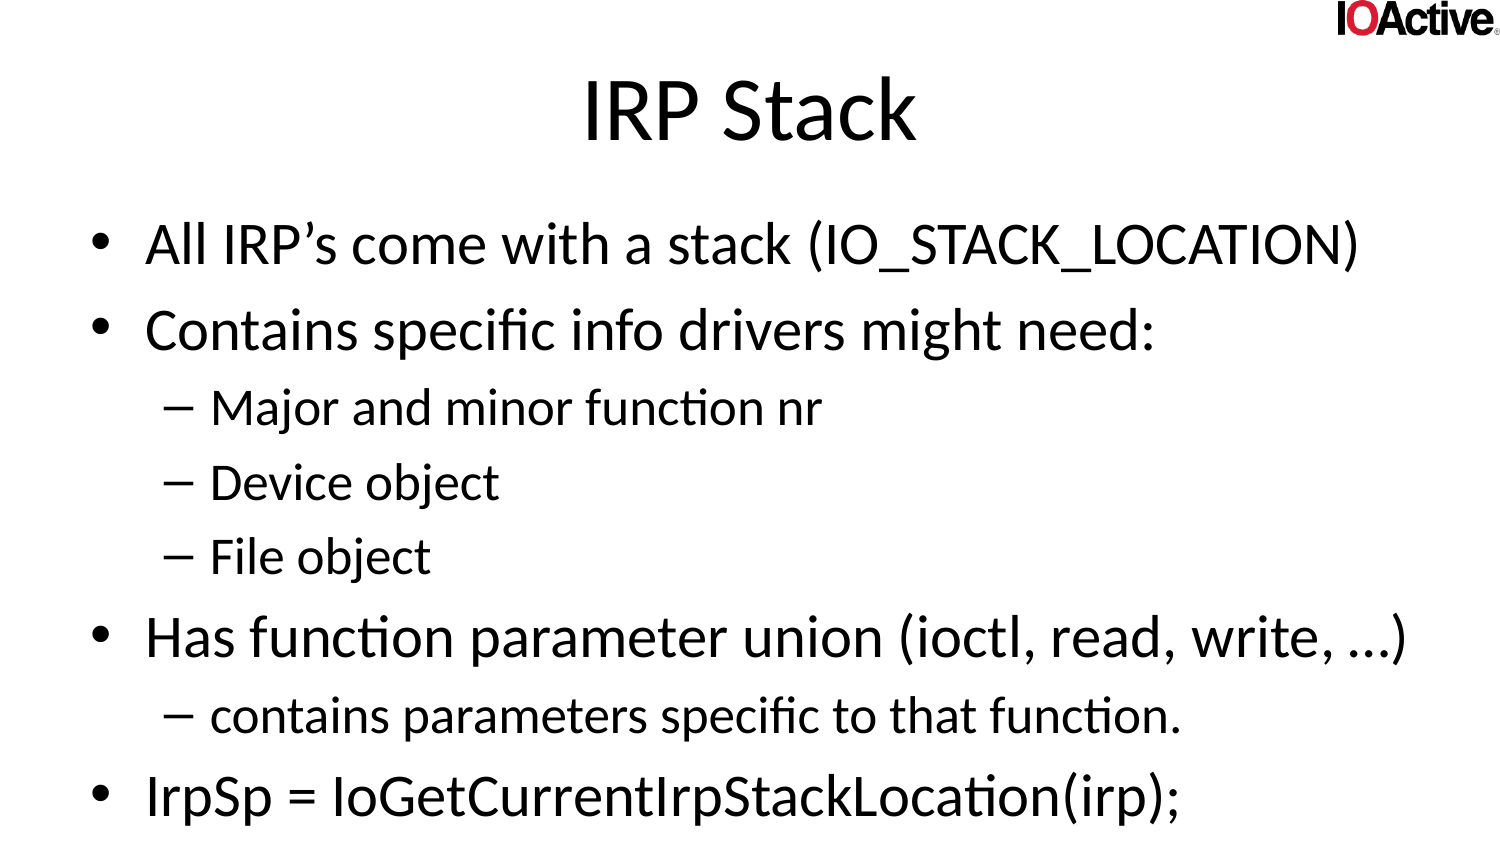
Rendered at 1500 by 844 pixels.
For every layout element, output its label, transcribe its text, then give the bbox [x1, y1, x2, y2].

title IRP Stack [75, 33, 1425, 175]
picture [1337, 0, 1500, 36]
list All IRP’s come with a stack (IO_STACK_LOCATION) Contains specific info drivers might need: Major and minor function nr Device object File object Has function parameter union (ioctl, read, write, …) contains parameters specific to that function. IrpSp = IoGetCurrentIrpStackLocation(irp); [75, 196, 1500, 844]
